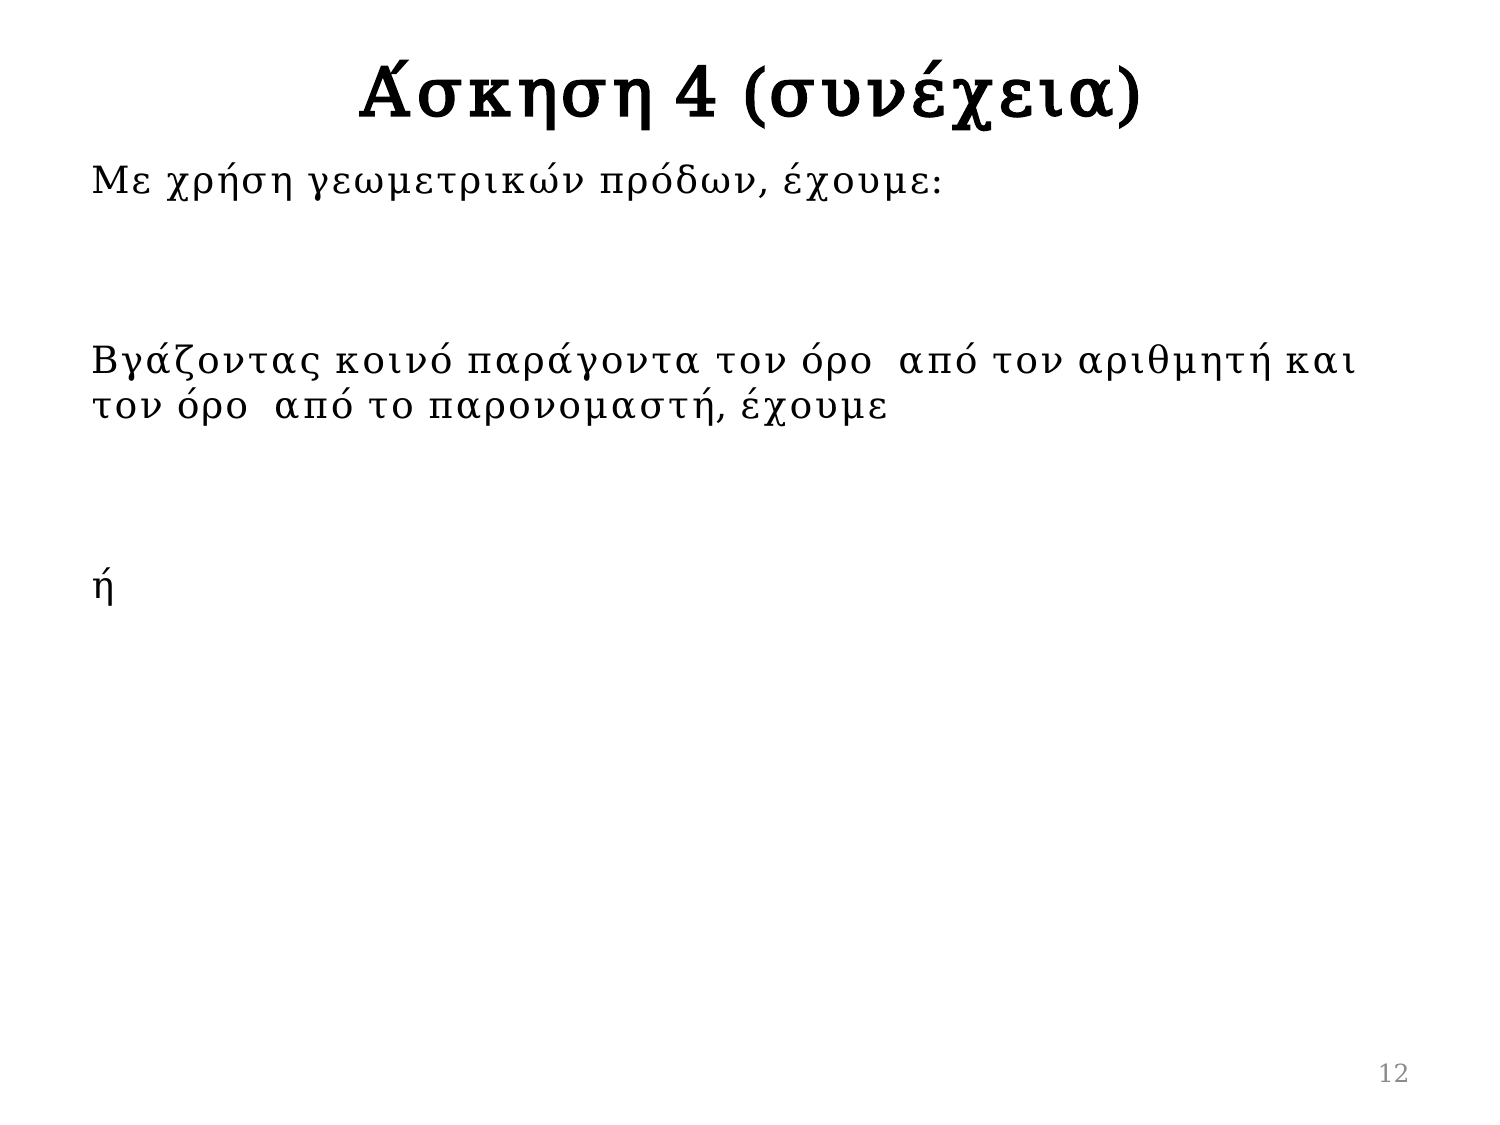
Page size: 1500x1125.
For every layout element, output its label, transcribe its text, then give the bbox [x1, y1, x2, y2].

slide_number 12 [1222, 1042, 1425, 1103]
title Άσκηση 4 (συνέχεια) [75, 19, 1425, 159]
